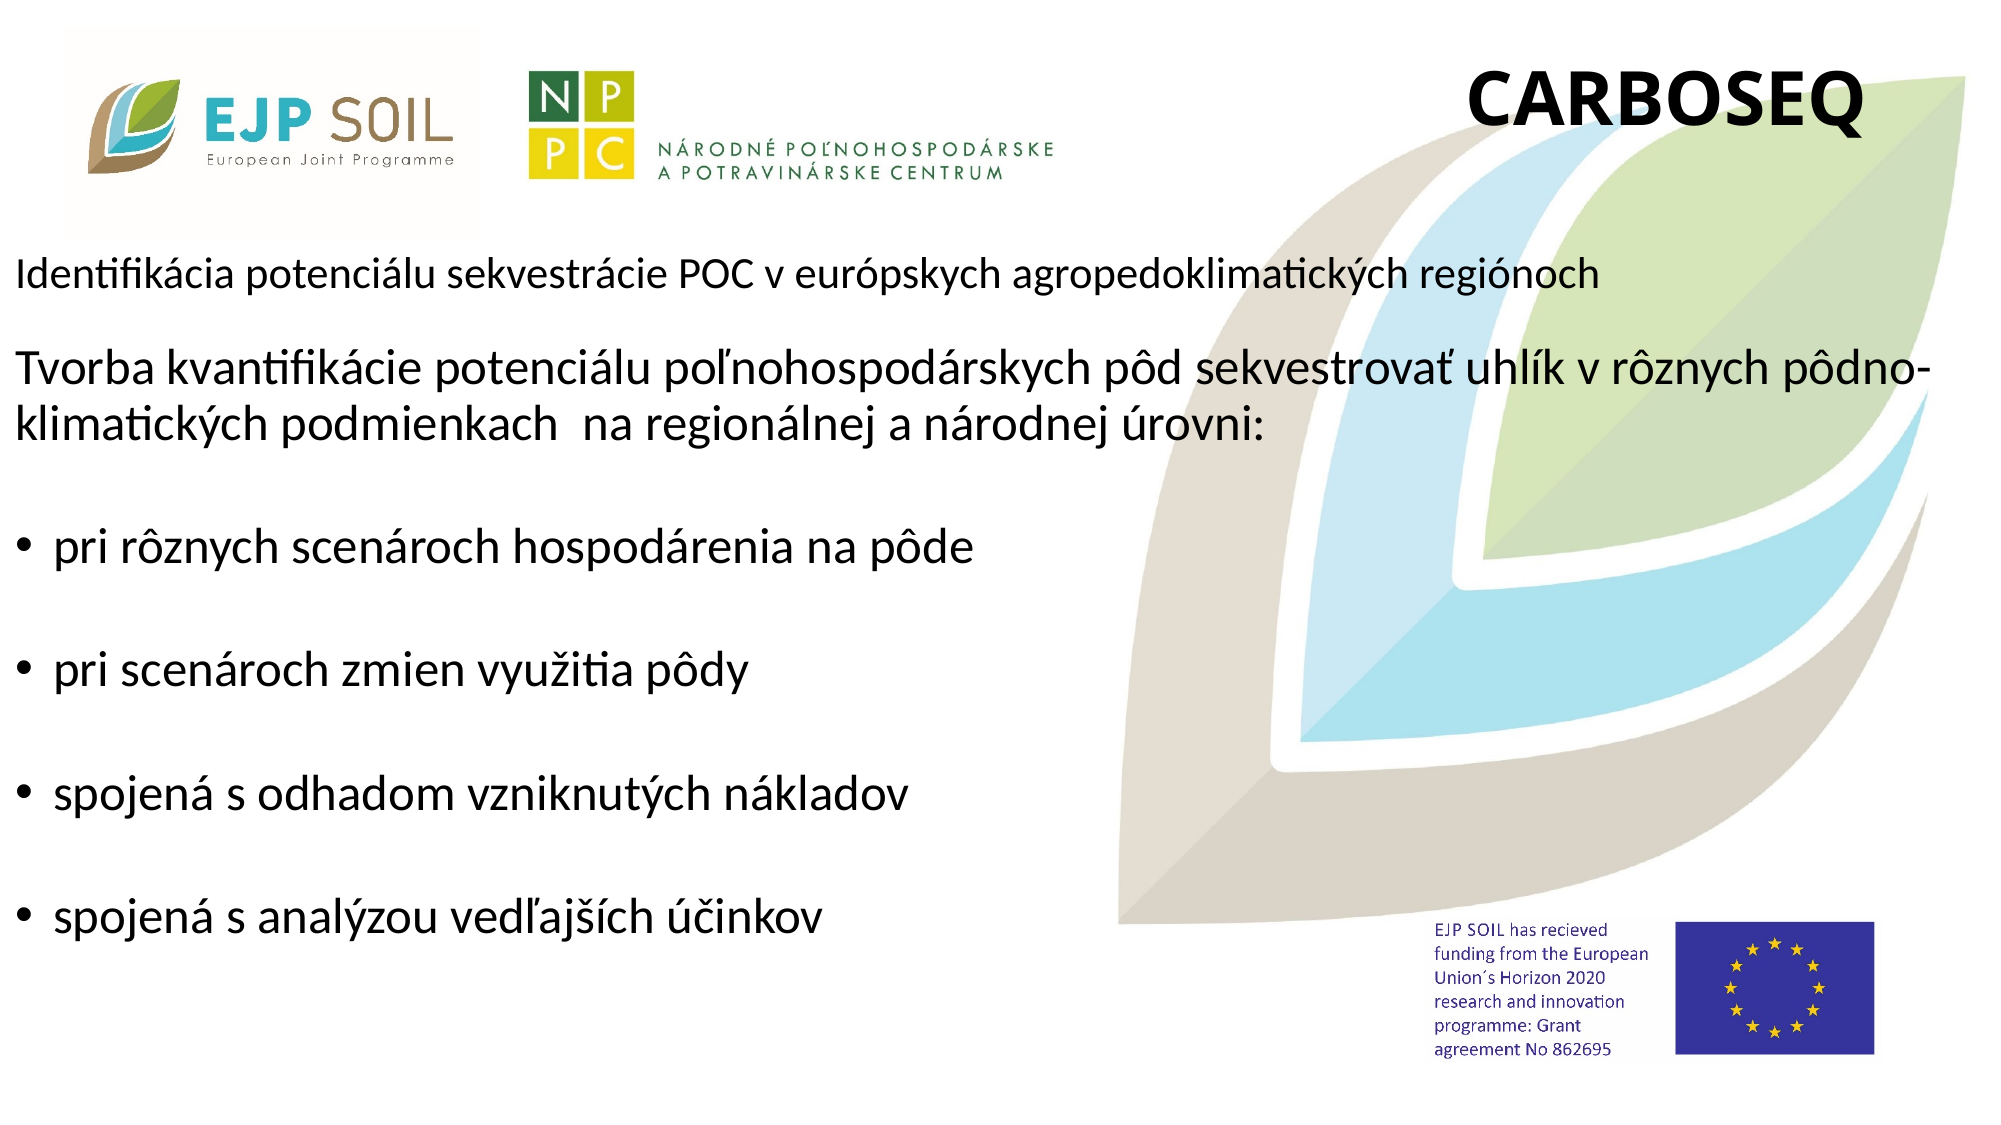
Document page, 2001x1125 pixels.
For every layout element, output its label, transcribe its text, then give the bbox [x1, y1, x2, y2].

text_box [63, 27, 1062, 241]
title CARBOSEQ [20, 0, 1061, 216]
picture [1061, 0, 2000, 1063]
list Identifikácia potenciálu sekvestrácie POC v európskych agropedoklimatických regiónoch Tvorba kvantifikácie potenciálu poľnohospodárskych pôd sekvestrovať uhlík v rôznych pôdno-klimatických podmienkach na regionálnej a národnej úrovni: pri rôznych scenároch hospodárenia na pôde pri scenároch zmien využitia pôdy spojená s odhadom vzniknutých nákladov spojená s analýzou vedľajších účinkov [0, 242, 1061, 956]
